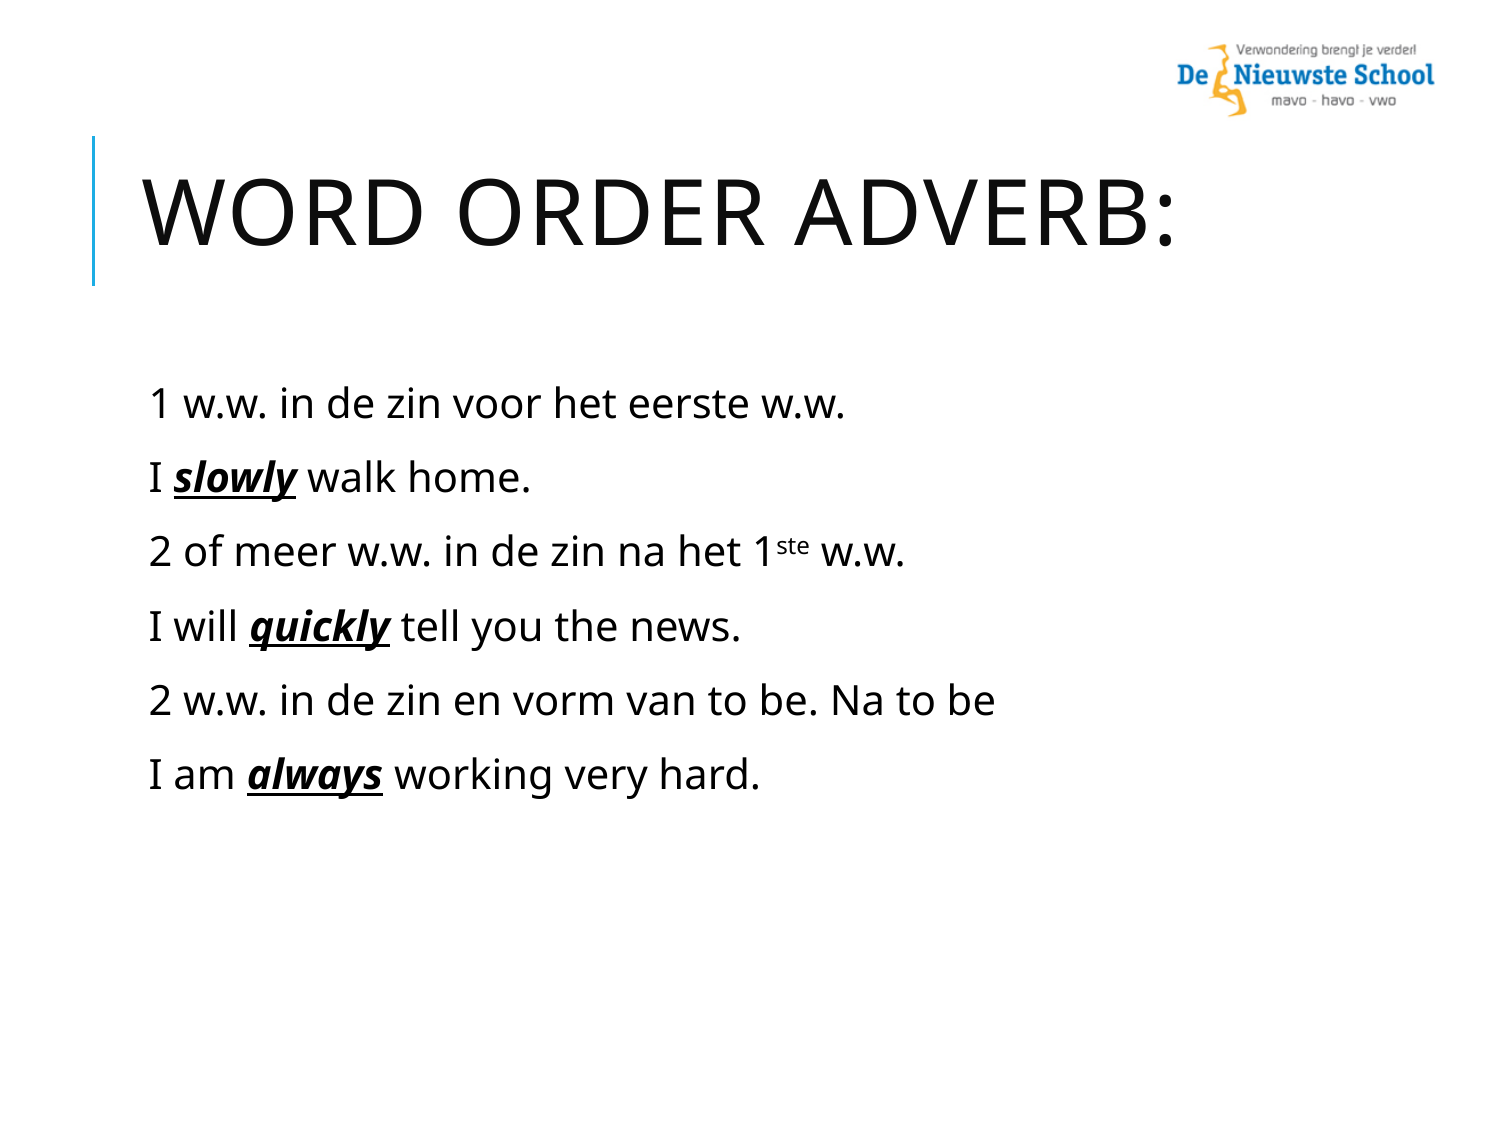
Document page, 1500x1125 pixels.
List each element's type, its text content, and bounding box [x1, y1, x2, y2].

title Word order Adverb: [126, 96, 1322, 342]
list 1 w.w. in de zin voor het eerste w.w. I slowly walk home. 2 of meer w.w. in de zin na het 1ste w.w. I will quickly tell you the news. 2 w.w. in de zin en vorm van to be. Na to be I am always working very hard. [126, 375, 1322, 1035]
picture [1174, 18, 1437, 139]
